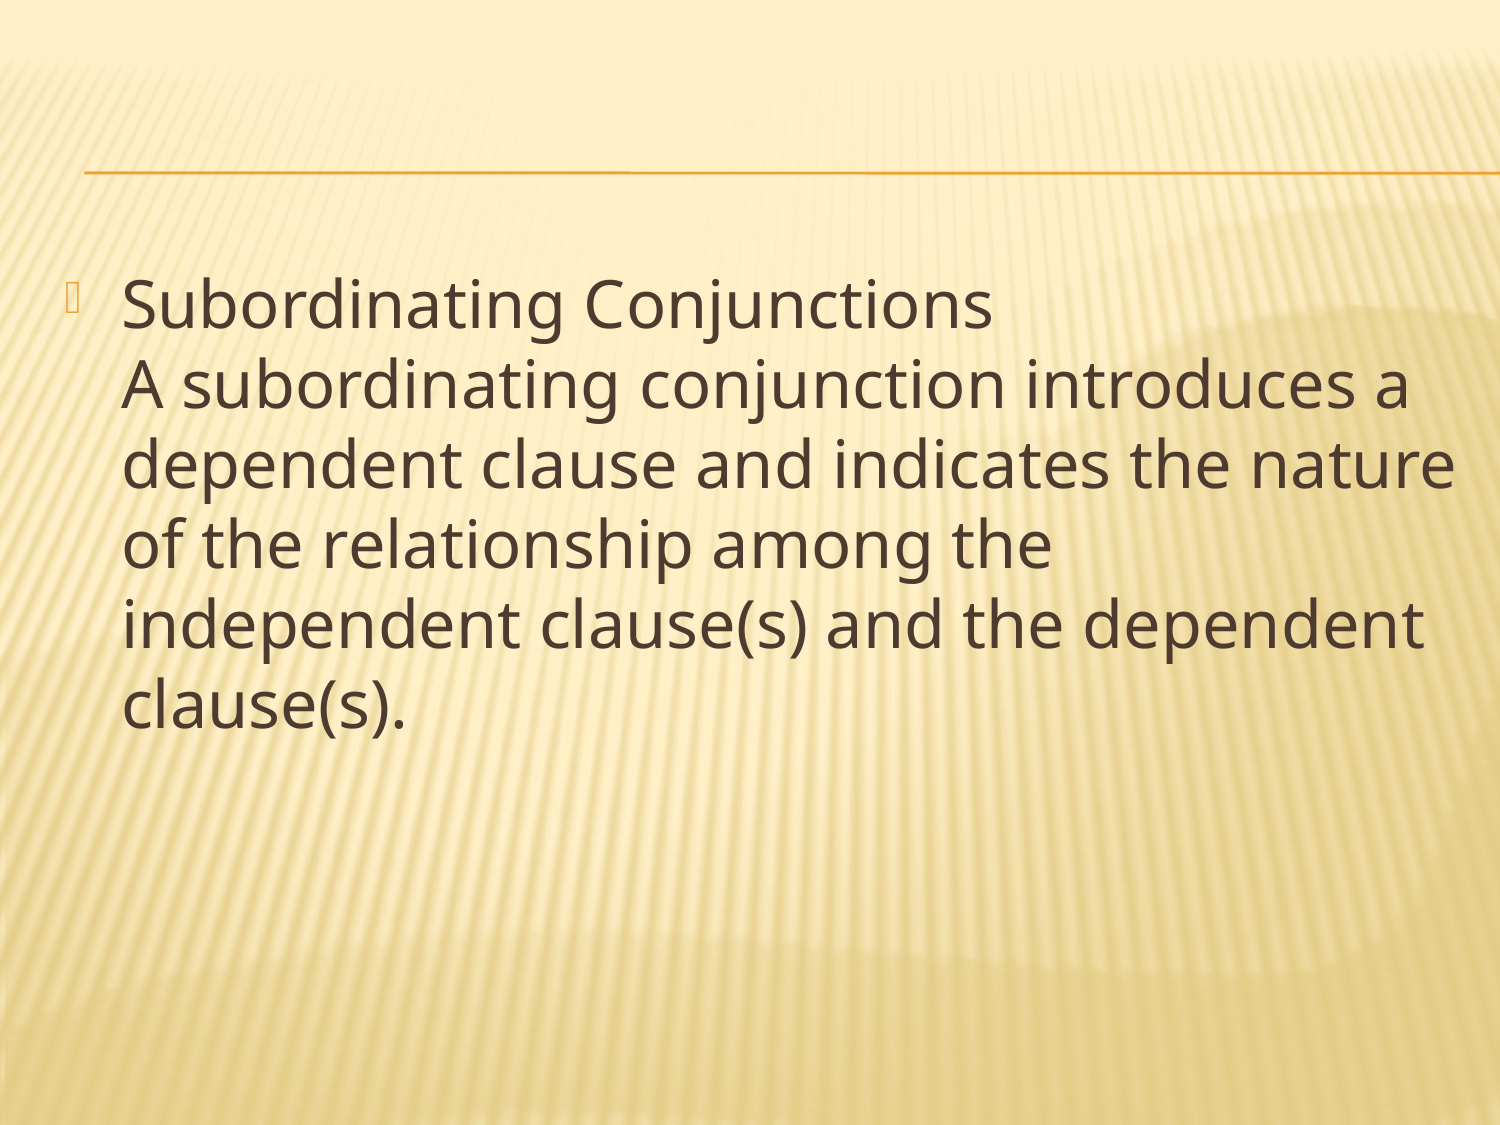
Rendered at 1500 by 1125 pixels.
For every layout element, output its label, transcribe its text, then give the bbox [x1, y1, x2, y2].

list Subordinating Conjunctions A subordinating conjunction introduces a dependent clause and indicates the nature of the relationship among the independent clause(s) and the dependent clause(s). [50, 254, 1475, 998]
